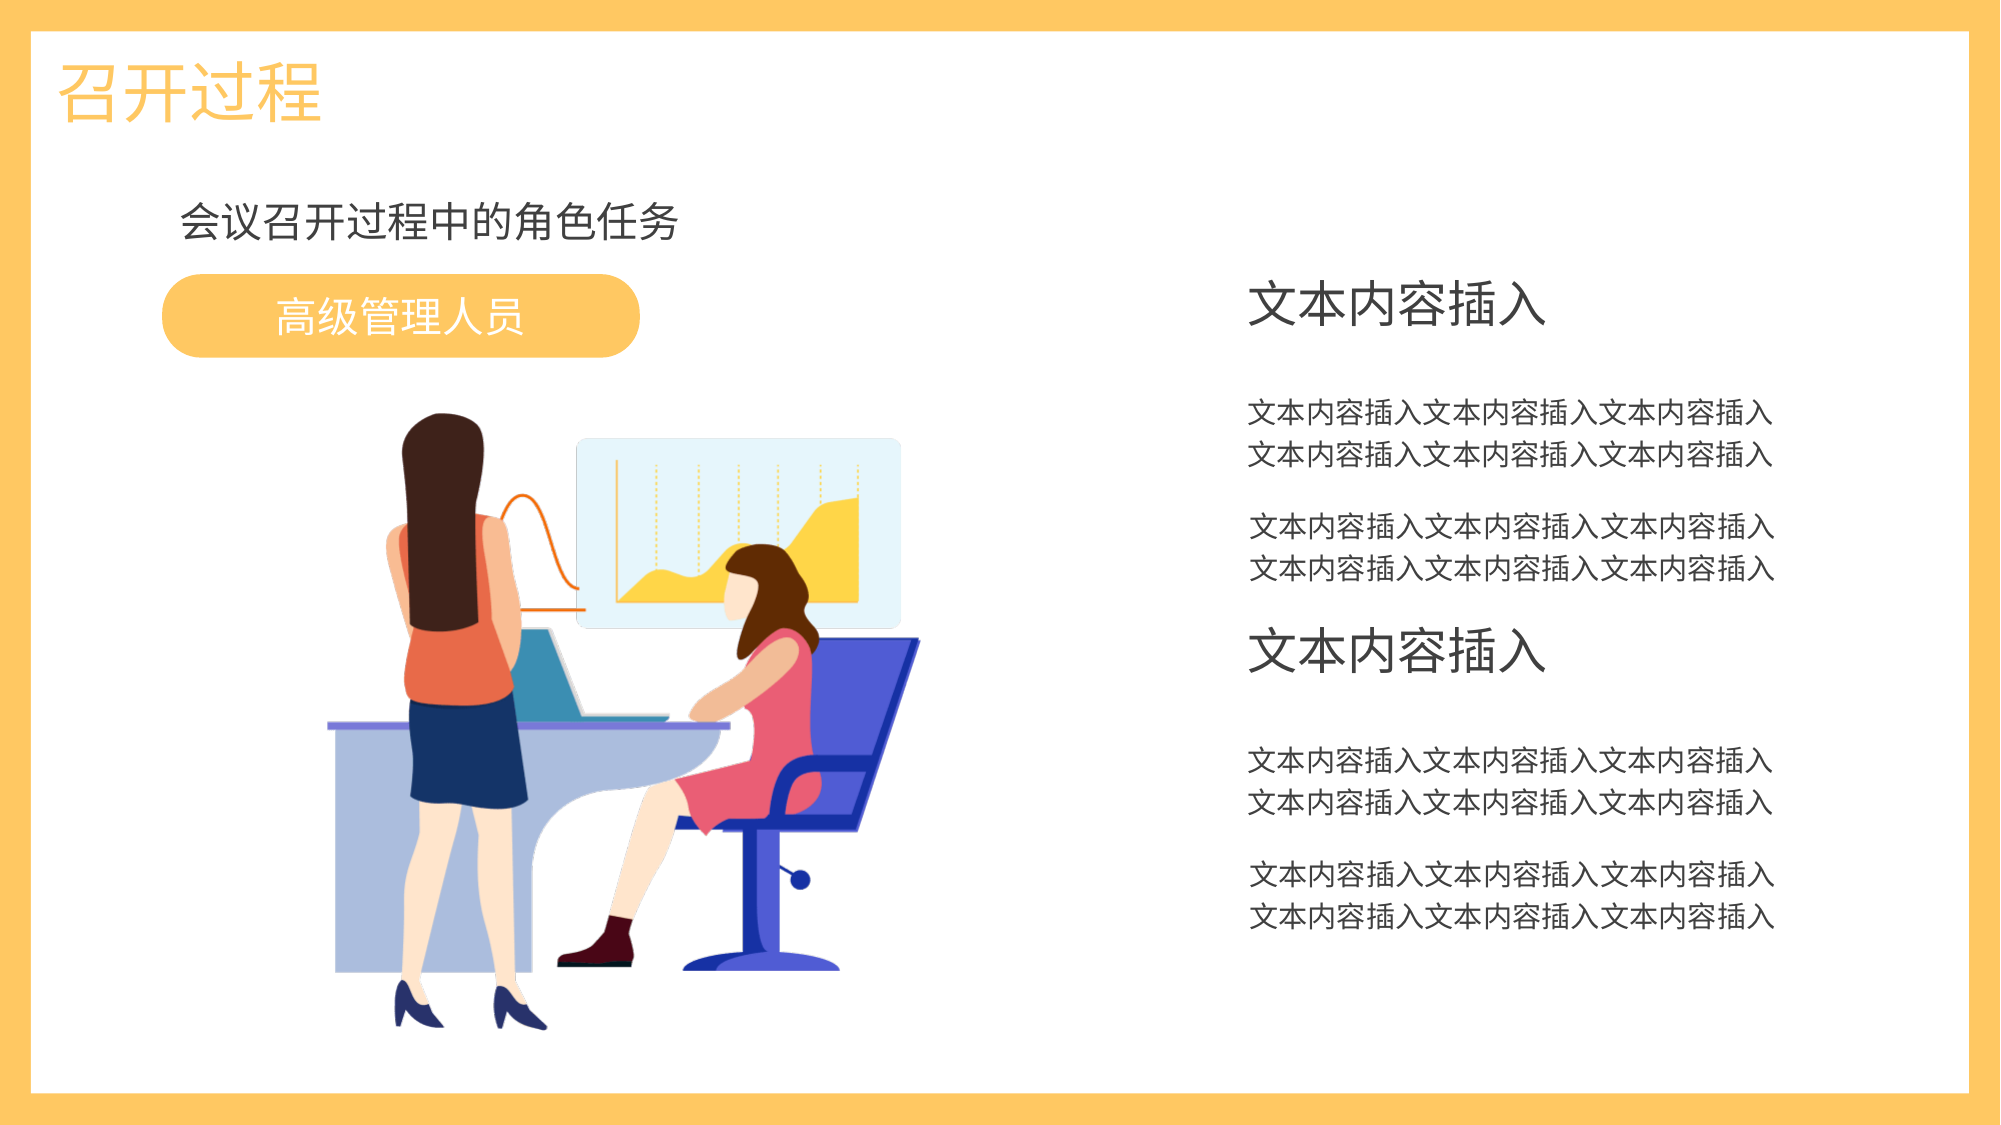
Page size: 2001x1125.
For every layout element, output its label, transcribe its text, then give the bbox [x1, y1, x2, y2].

text_box 召开过程 [41, 43, 425, 138]
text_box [1236, 692, 1838, 1039]
picture [233, 330, 995, 1092]
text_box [1236, 272, 1838, 692]
text_box 高级管理人员 [162, 274, 640, 358]
text_box 会议召开过程中的角色任务 [164, 188, 696, 254]
